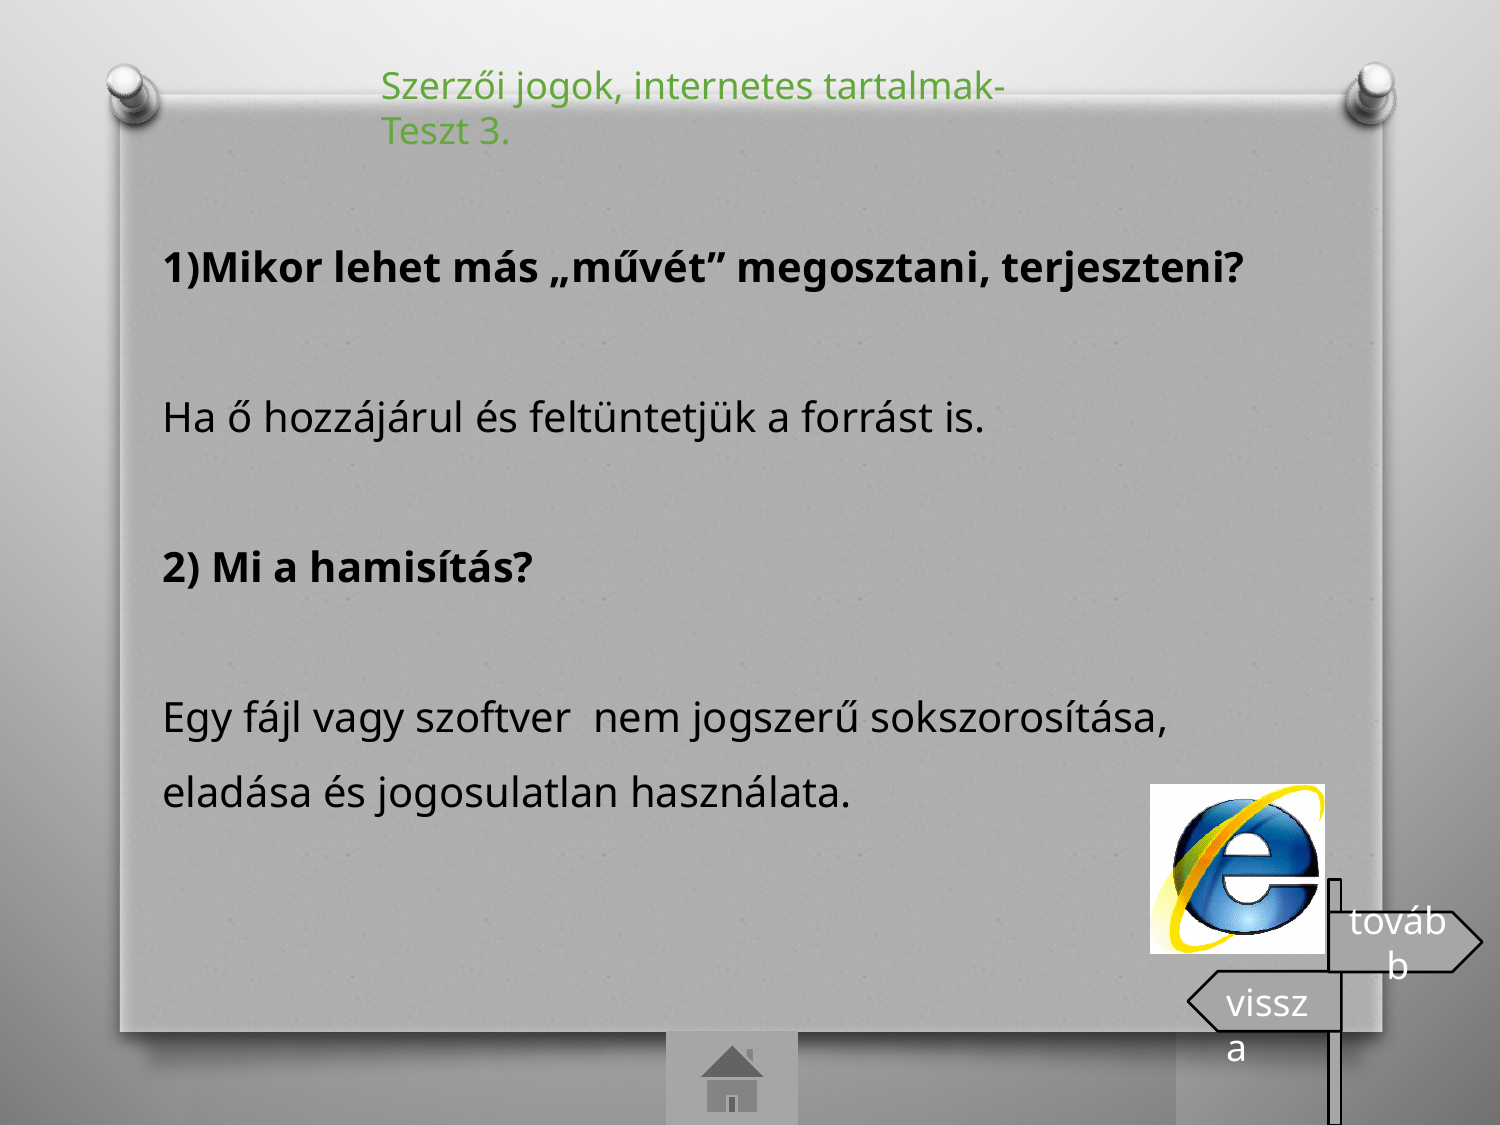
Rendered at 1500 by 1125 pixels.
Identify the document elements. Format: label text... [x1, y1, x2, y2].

text_box [1328, 878, 1342, 910]
text_box [1327, 1033, 1342, 1125]
text_box [1186, 977, 1211, 1027]
text_box 1)Mikor lehet más „művét” megosztani, terjeszteni? Ha ő hozzájárul és feltüntetjük a forrást is. 2) Mi a hamisítás? Egy fájl vagy szoftver nem jogszerű sokszorosítása, eladása és jogosulatlan használata. [147, 208, 1278, 823]
picture [1317, 35, 1439, 156]
picture [75, 29, 198, 153]
text_box tovább [1327, 910, 1484, 974]
text_box Szerzői jogok, internetes tartalmak- Teszt 3. [366, 54, 1099, 160]
text_box [666, 1031, 798, 1125]
picture [1150, 765, 1326, 972]
text_box vissza [1211, 971, 1340, 1076]
